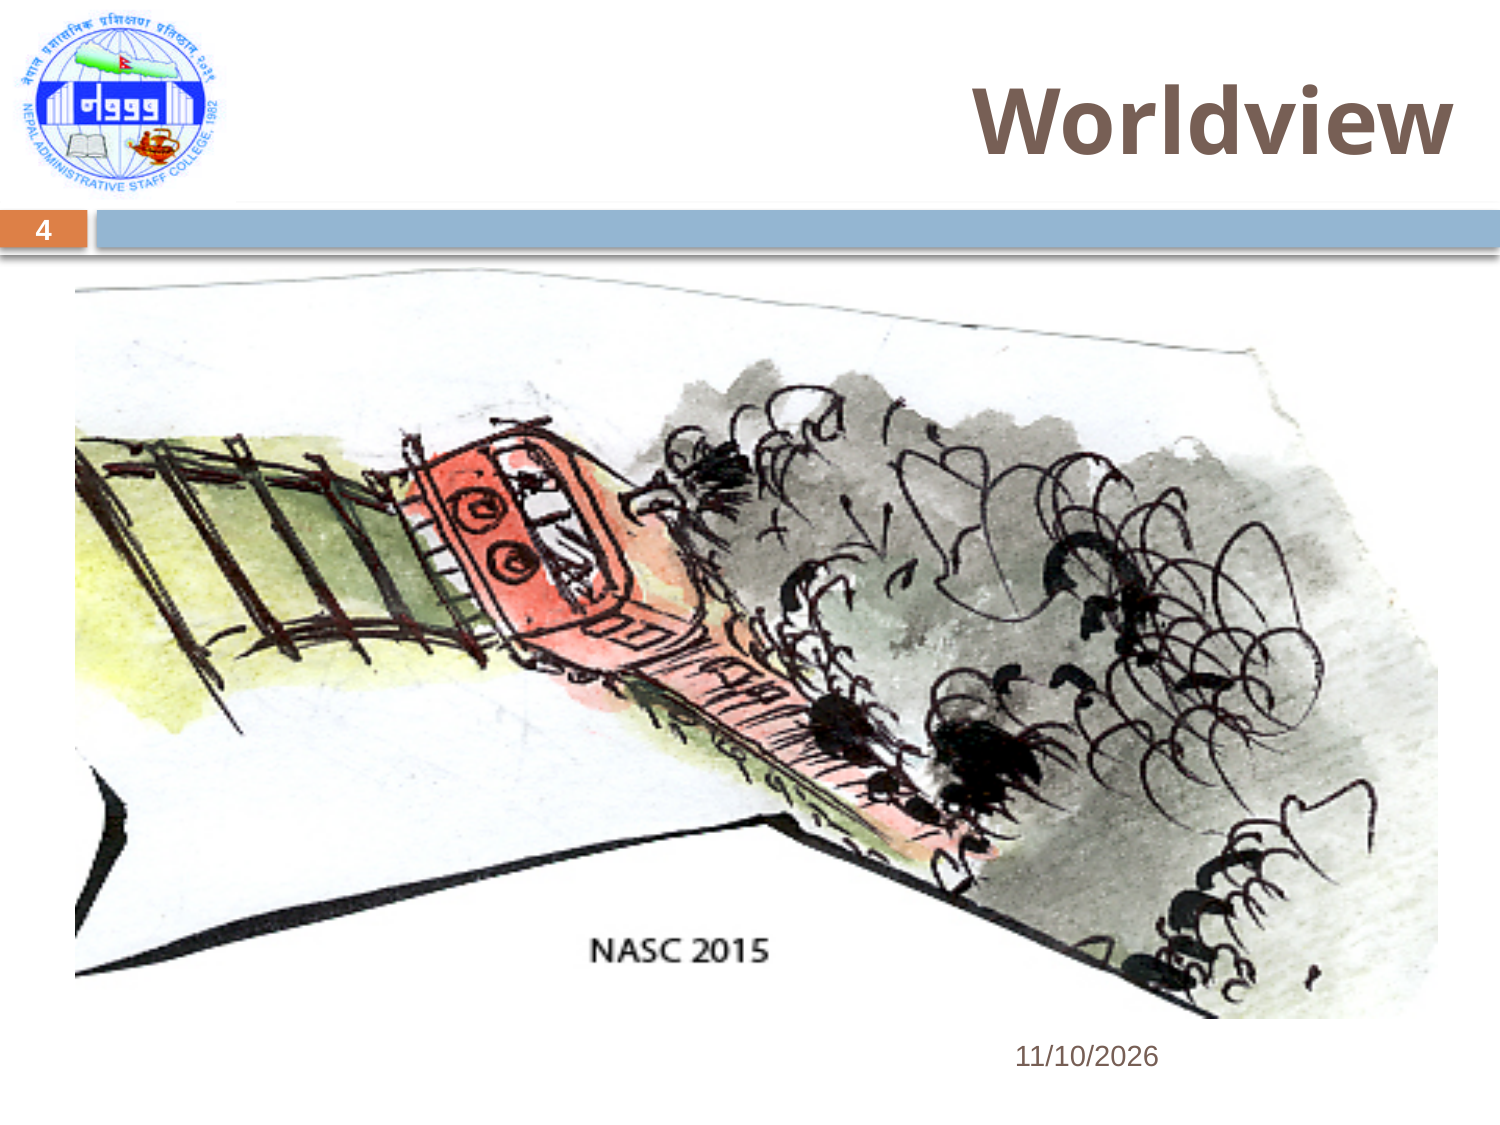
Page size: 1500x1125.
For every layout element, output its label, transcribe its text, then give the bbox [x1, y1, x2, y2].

picture [1, 0, 236, 208]
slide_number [999, 1027, 1438, 1085]
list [74, 267, 1438, 1020]
slide_number 4 [0, 208, 88, 249]
text_box Worldview [218, 37, 1471, 200]
